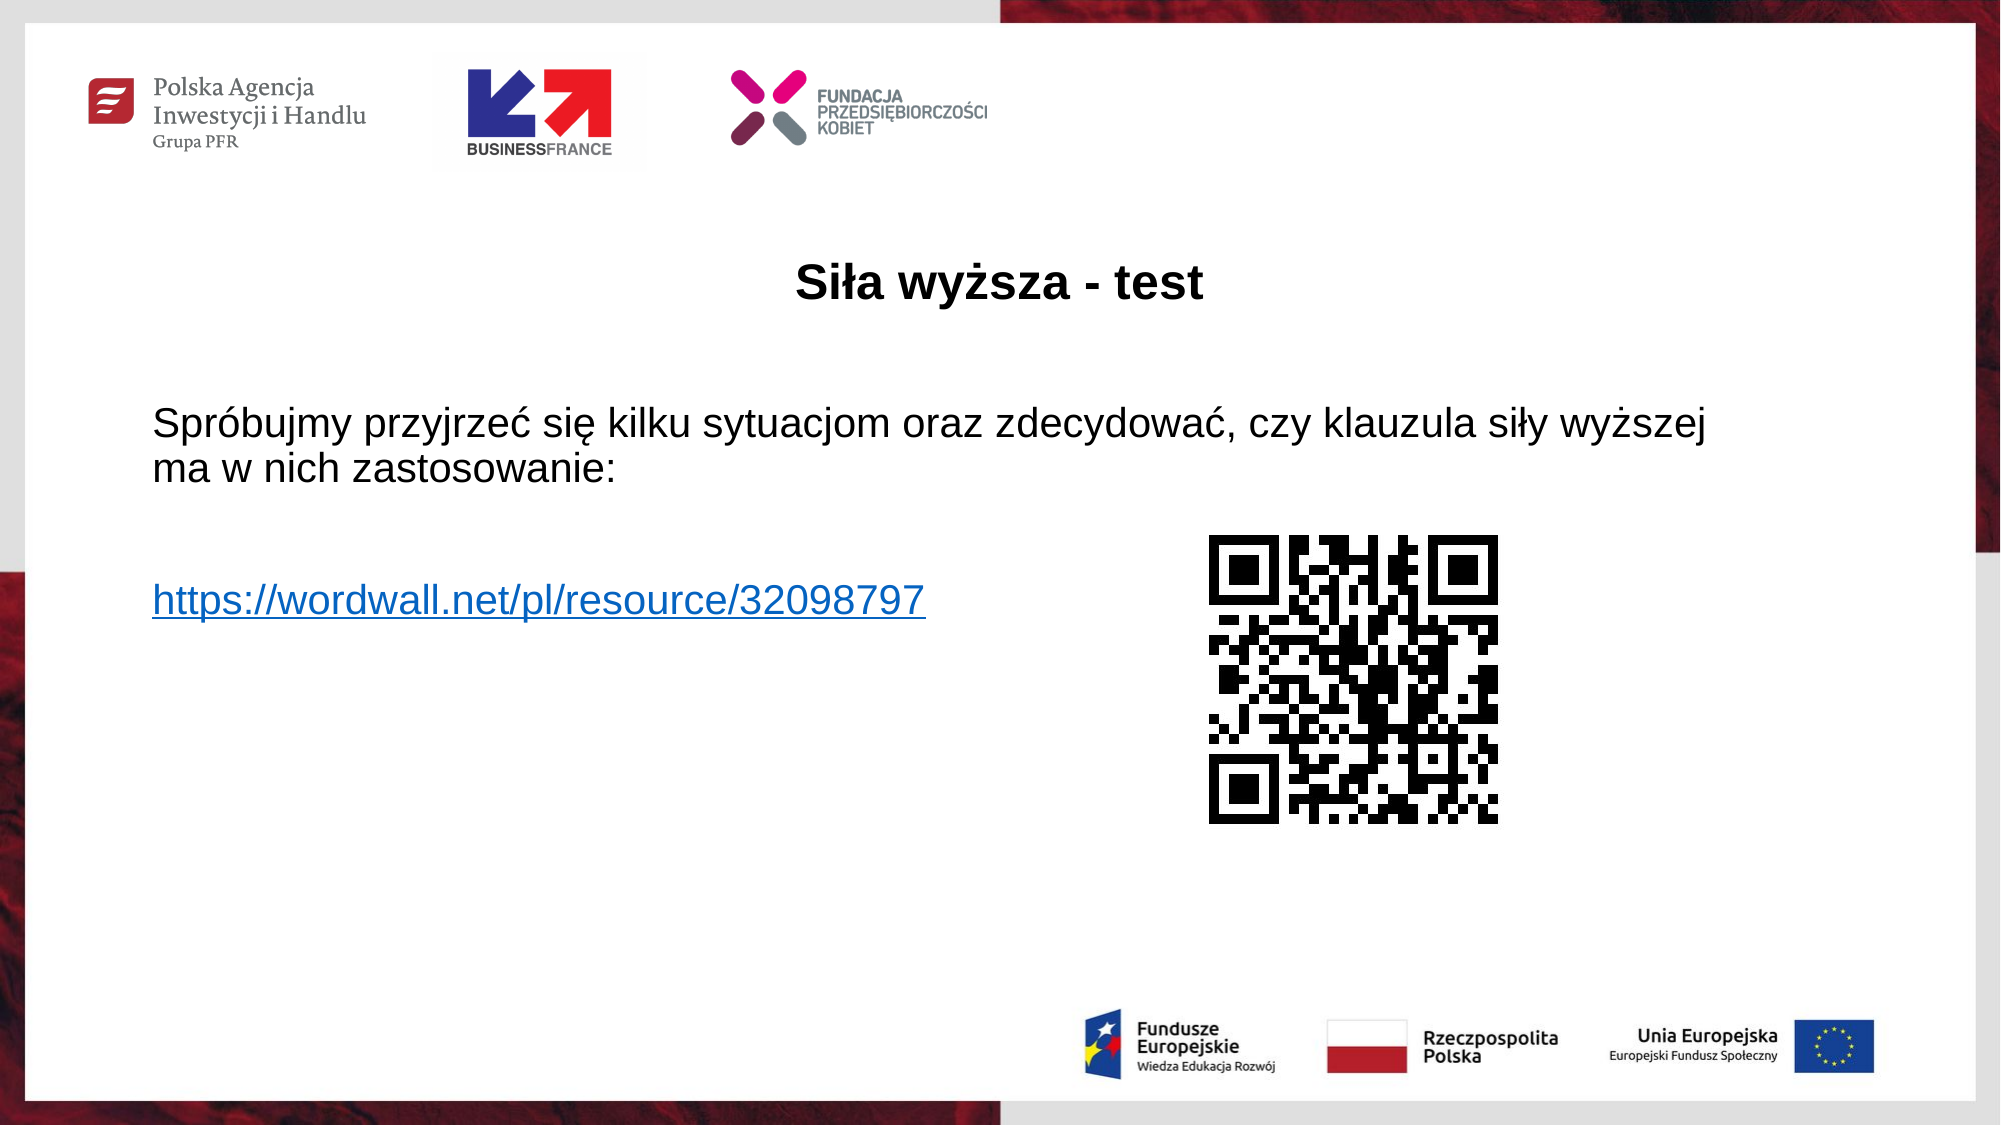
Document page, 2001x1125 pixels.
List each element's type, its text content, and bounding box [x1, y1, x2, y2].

list Spróbujmy przyjrzeć się kilku sytuacjom oraz zdecydować, czy klauzula siły wyższej ma w nich zastosowanie: https://wordwall.net/pl/resource/32098797 [137, 394, 1863, 1108]
picture [0, 0, 2001, 1125]
title Siła wyższa - test [137, 175, 1863, 393]
